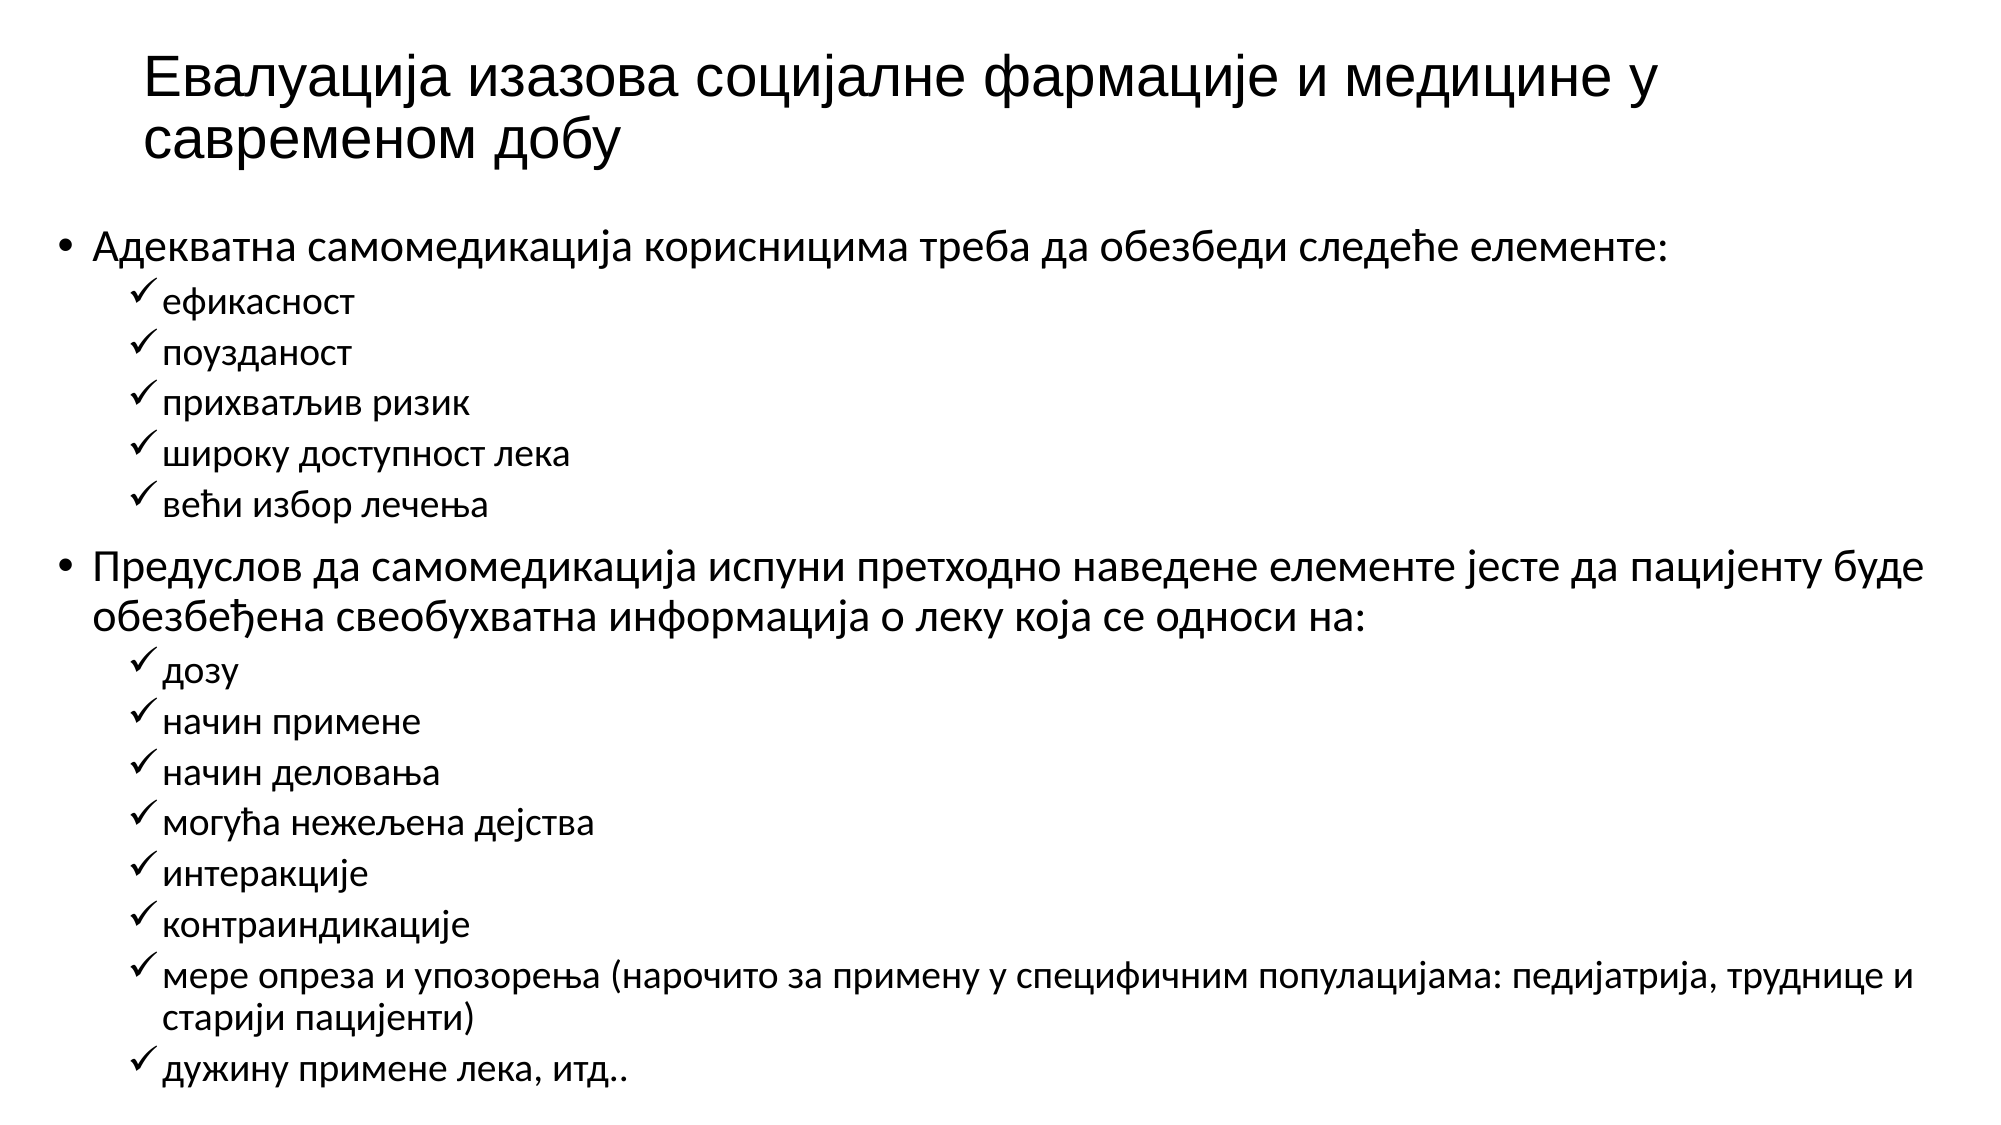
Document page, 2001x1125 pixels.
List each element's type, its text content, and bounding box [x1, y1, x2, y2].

list Адекватна самомедикација корисницима треба да обезбеди следеће елементе: ефикасност поузданост прихватљив ризик широку доступност лека већи избор лечења Предуслов да самомедикација испуни претходно наведене елементе јесте да пацијенту буде обезбеђена свеобухватна информација о леку која се односи на: дозу начин примене начин деловања могућа нежељена дејства интеракције контраиндикације мере опреза и упозорења (нарочито за примену у специфичним популацијама: педијатрија, труднице и старији пацијенти) дужину примене лека, итд.. [42, 214, 1947, 1106]
title Евалуација изазова социјалне фармације и медицине у савременом добу [128, 0, 1854, 214]
